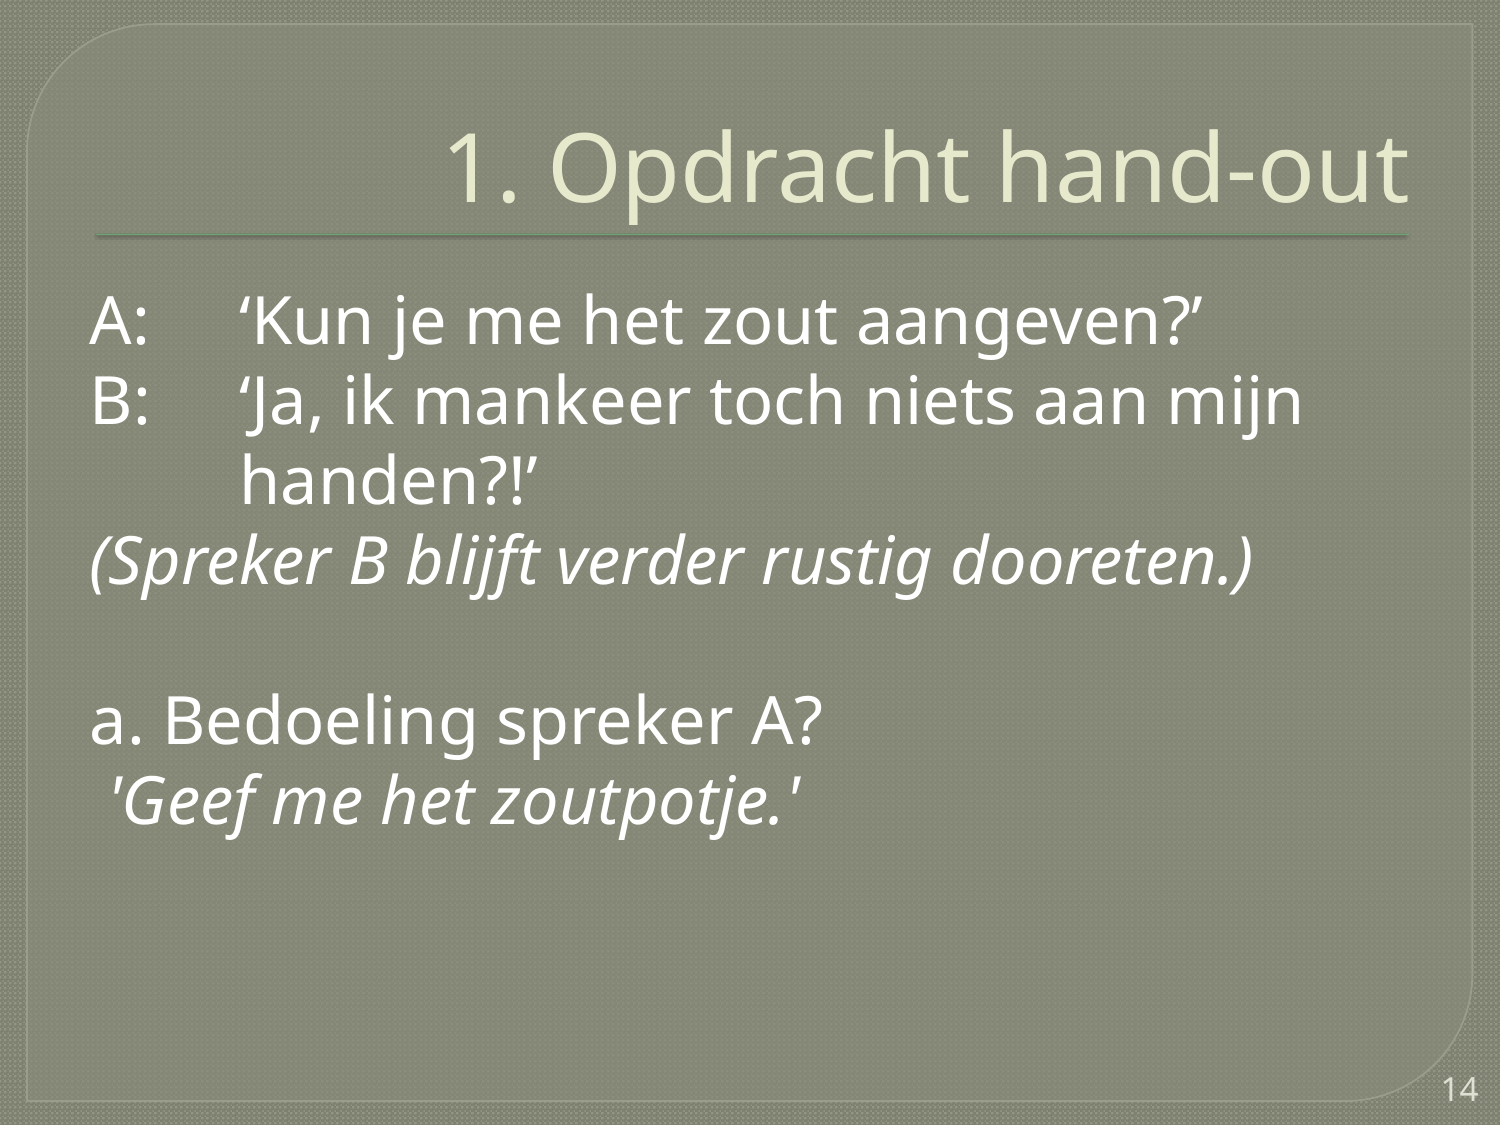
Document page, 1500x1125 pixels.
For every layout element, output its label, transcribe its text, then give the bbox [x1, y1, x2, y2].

title 1. Opdracht hand-out [75, 41, 1425, 230]
list A: ‘Kun je me het zout aangeven?’ B: ‘Ja, ik mankeer toch niets aan mijn handen?!’ (Spreker B blijft verder rustig dooreten.) a. Bedoeling spreker A? 'Geef me het zoutpotje.' [75, 270, 1425, 1013]
slide_number 14 [1417, 1068, 1494, 1114]
